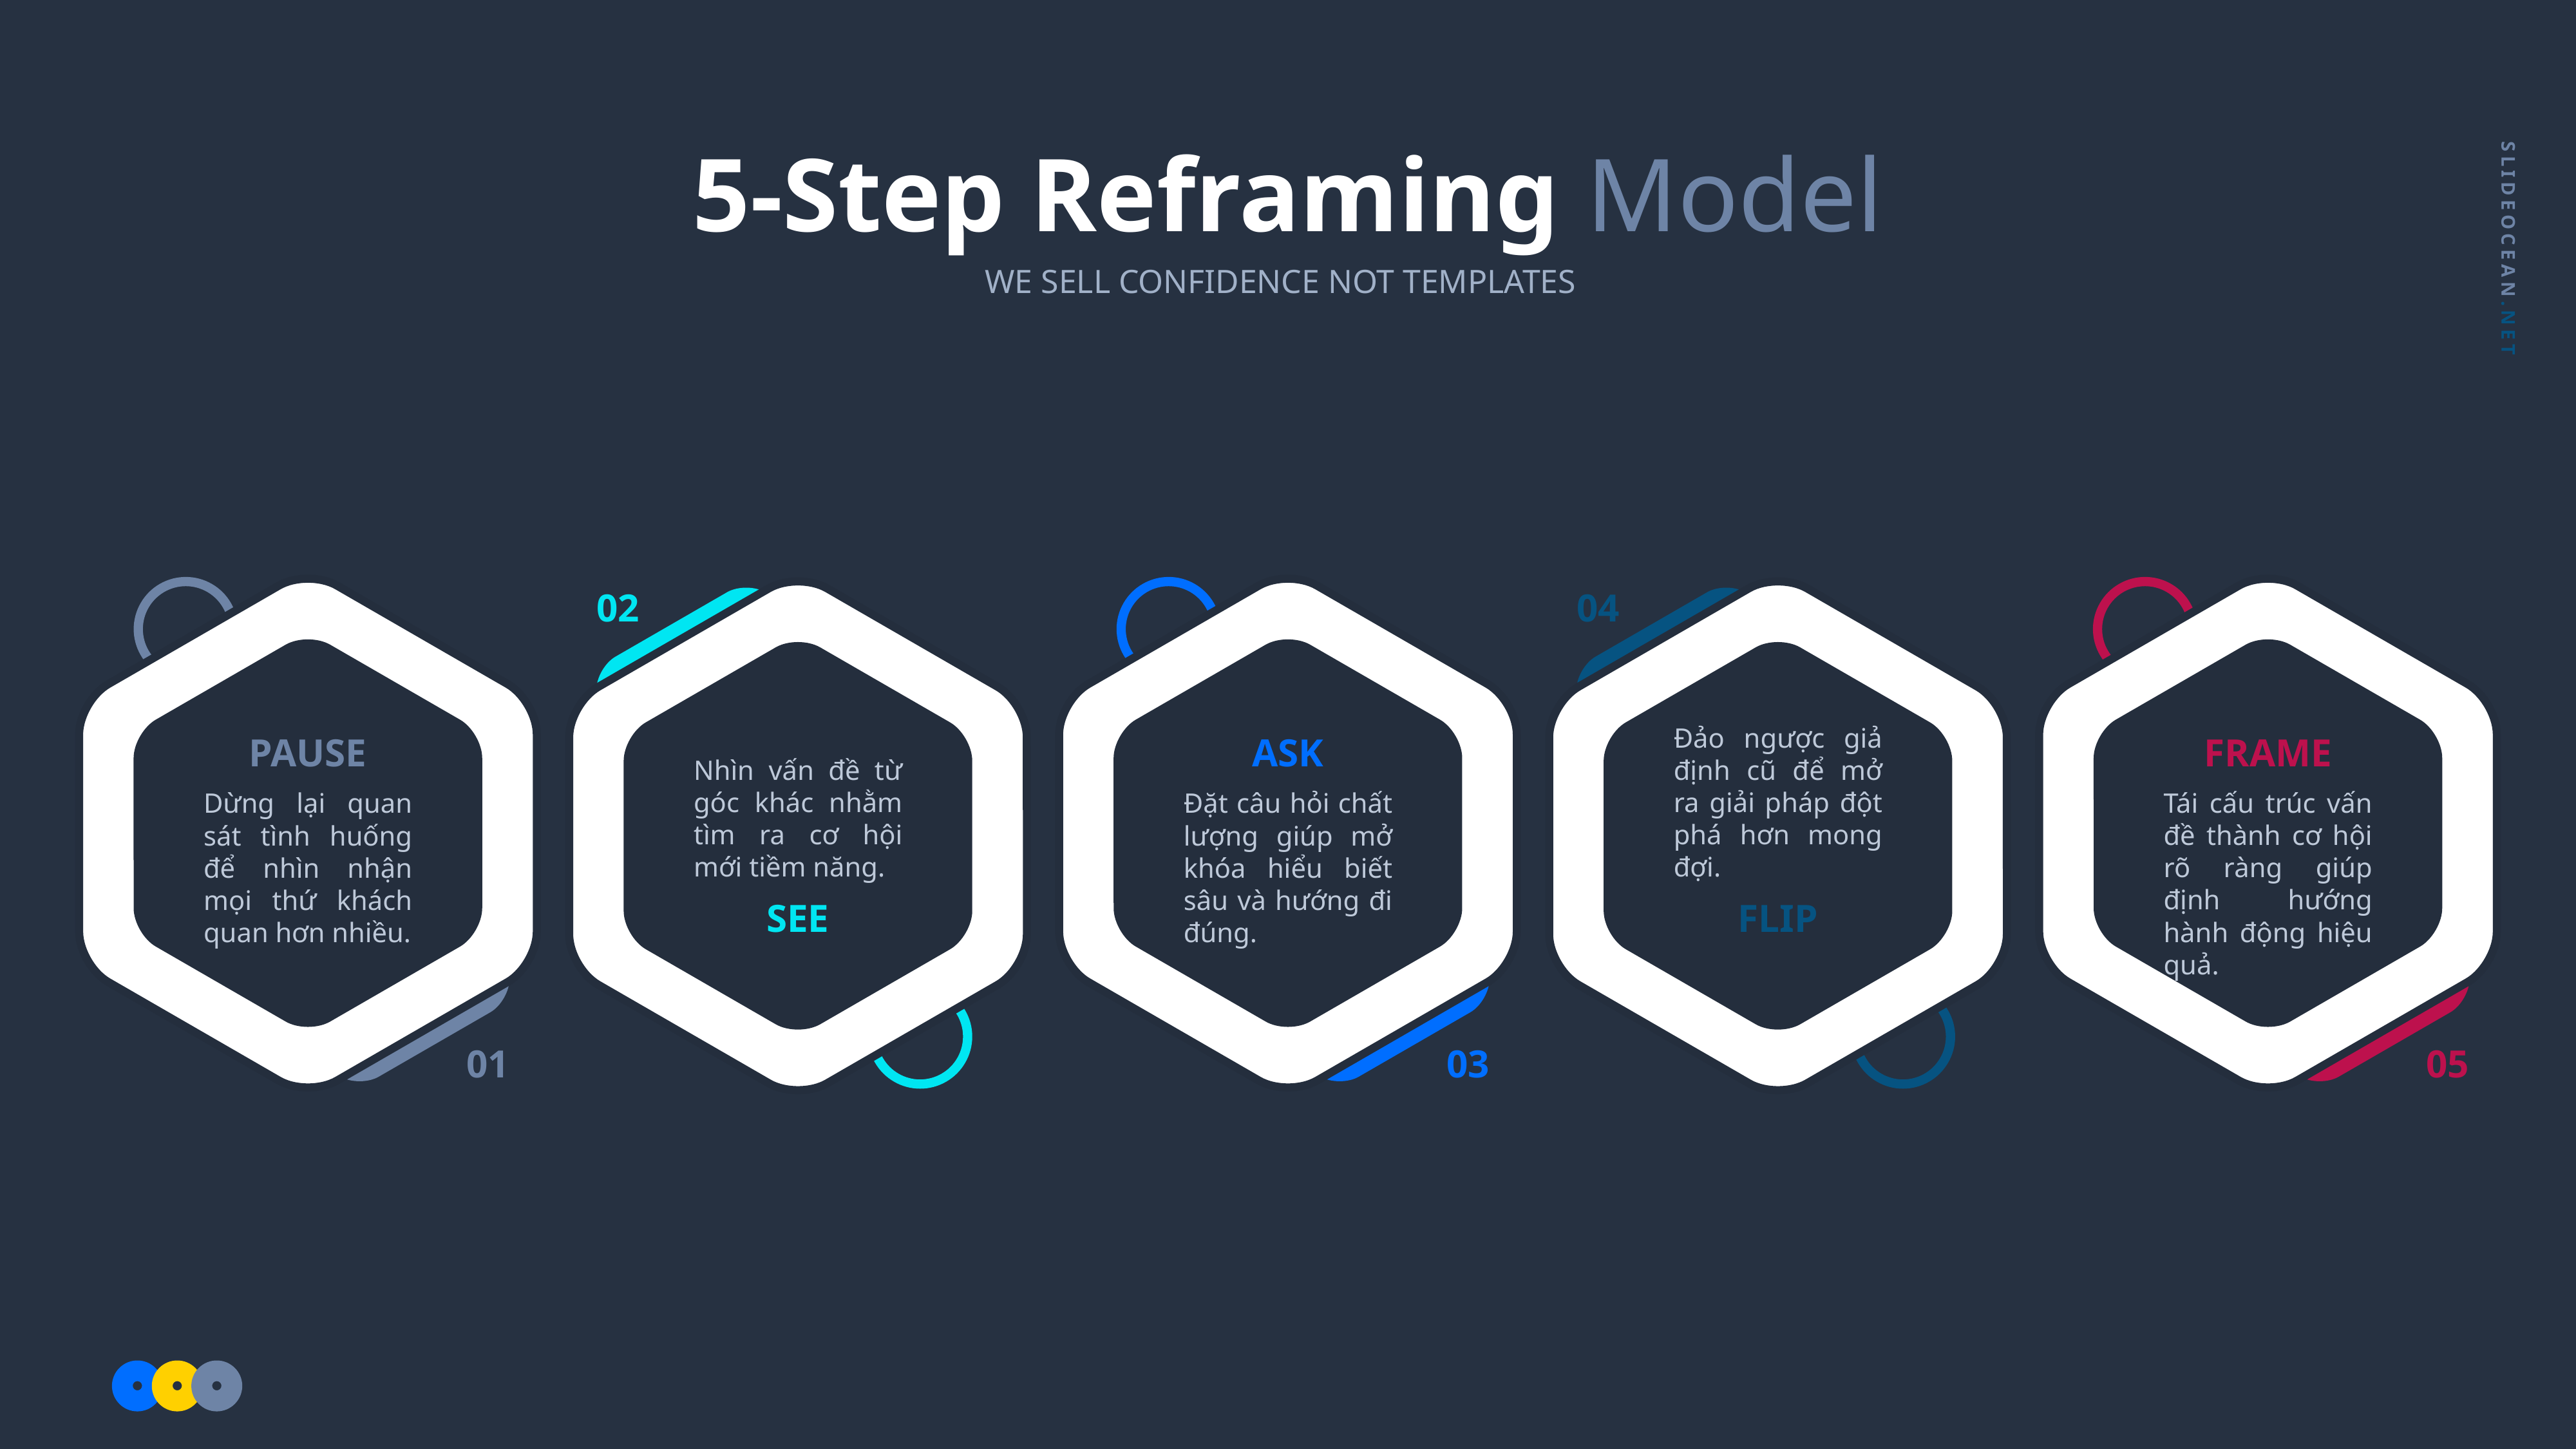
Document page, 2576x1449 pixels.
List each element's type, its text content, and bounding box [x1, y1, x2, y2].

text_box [1549, 581, 2007, 1091]
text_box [79, 578, 538, 1088]
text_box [166, 724, 450, 954]
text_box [2038, 578, 2497, 1088]
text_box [656, 746, 940, 945]
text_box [2126, 724, 2410, 954]
text_box WE SELL CONFIDENCE NOT TEMPLATES [975, 256, 1586, 305]
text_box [1059, 578, 1517, 1088]
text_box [1636, 714, 1920, 945]
text_box [1153, 576, 1185, 578]
text_box [170, 576, 202, 578]
text_box [2129, 576, 2161, 578]
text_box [569, 581, 1027, 1091]
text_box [1146, 724, 1430, 954]
text_box 5-Step Reframing Model [683, 126, 1893, 257]
